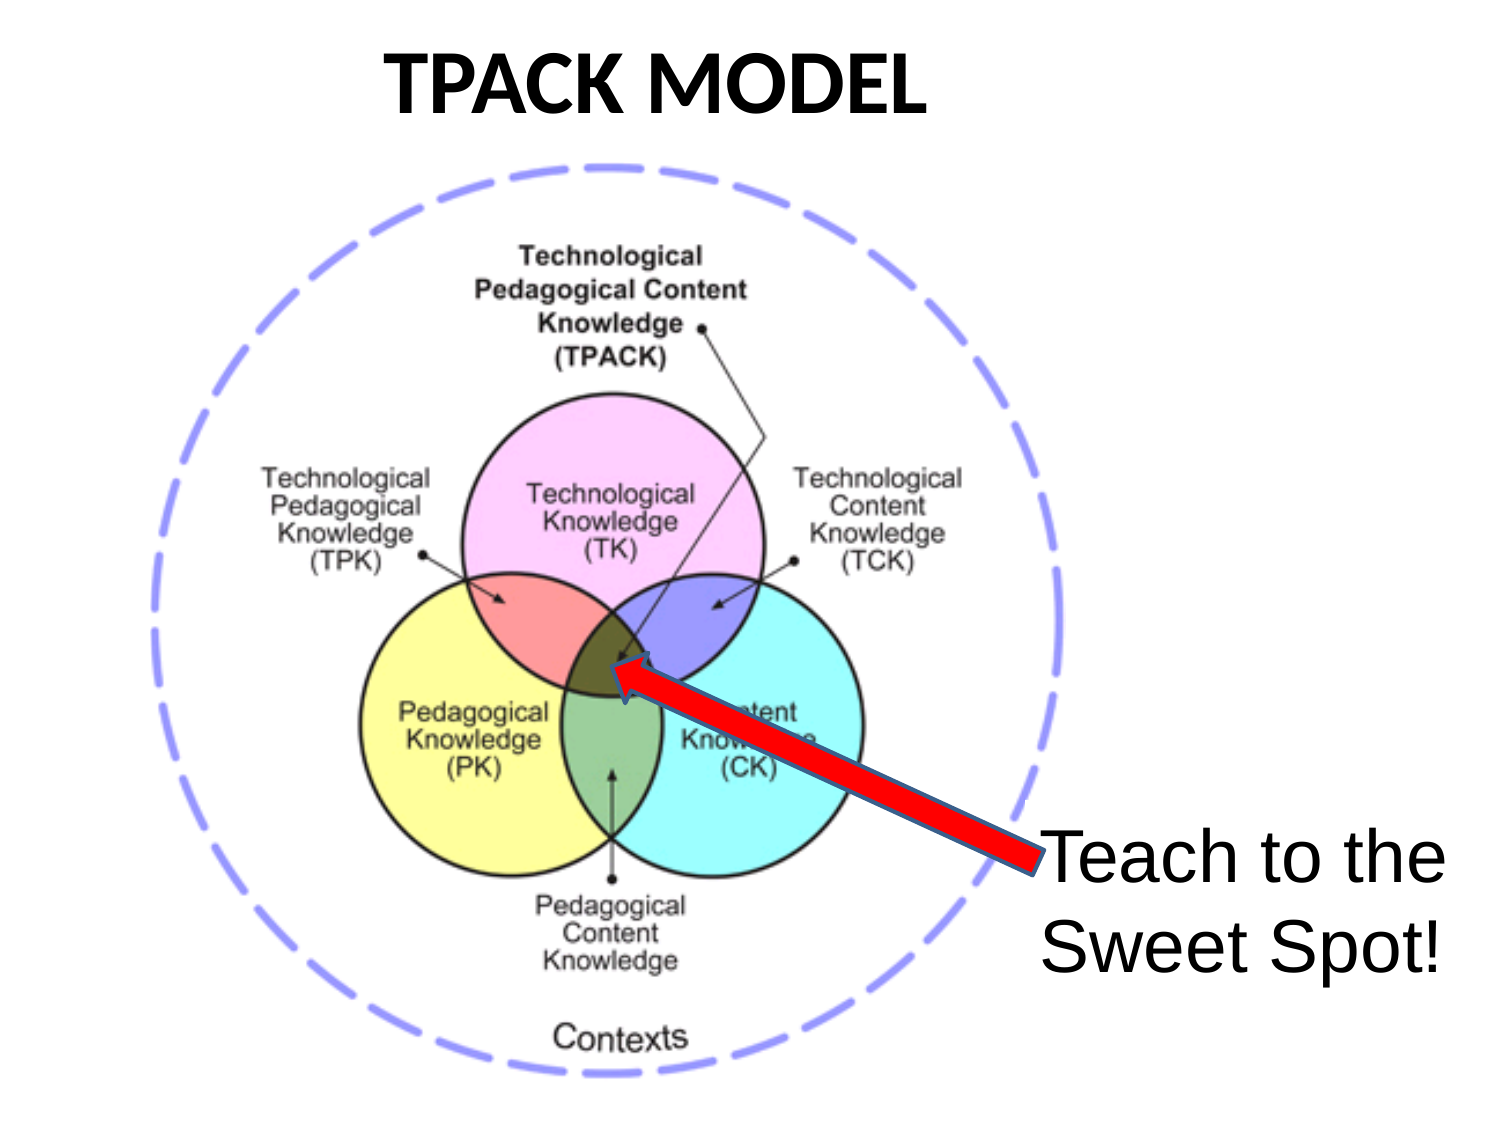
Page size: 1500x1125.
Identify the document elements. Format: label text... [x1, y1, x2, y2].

picture [149, 162, 1066, 1088]
text_box TPACK MODEL [150, 37, 1163, 179]
text_box Teach to the Sweet Spot! [1070, 799, 1500, 995]
